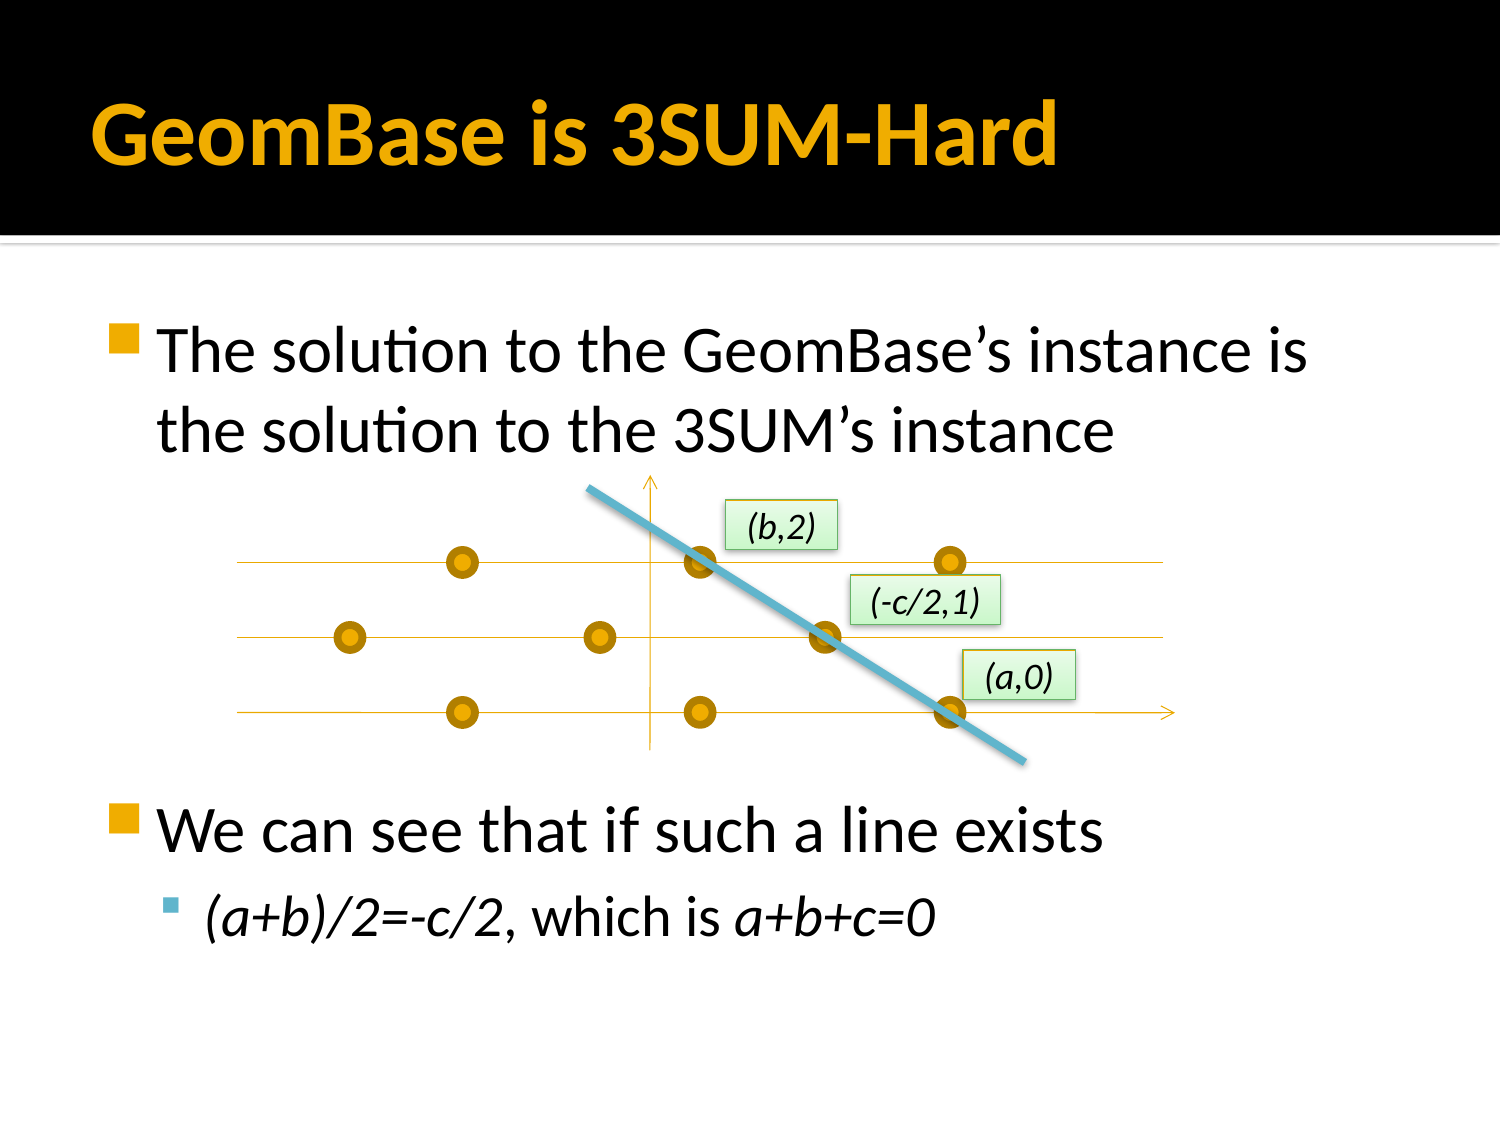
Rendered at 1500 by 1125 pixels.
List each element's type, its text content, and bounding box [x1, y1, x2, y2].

text_box [447, 570, 478, 579]
text_box [446, 696, 479, 711]
text_box [446, 546, 479, 562]
text_box [448, 721, 477, 729]
text_box (a,0) [1030, 649, 1076, 700]
title GeomBase is 3SUM-Hard [75, 25, 1425, 231]
text_box [333, 621, 367, 637]
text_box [587, 487, 1025, 763]
list The solution to the GeomBase’s instance is the solution to the 3SUM’s instance We can see that if such a line exists (a+b)/2=-c/2, which is a+b+c=0 [75, 291, 1425, 1050]
text_box [335, 645, 365, 654]
